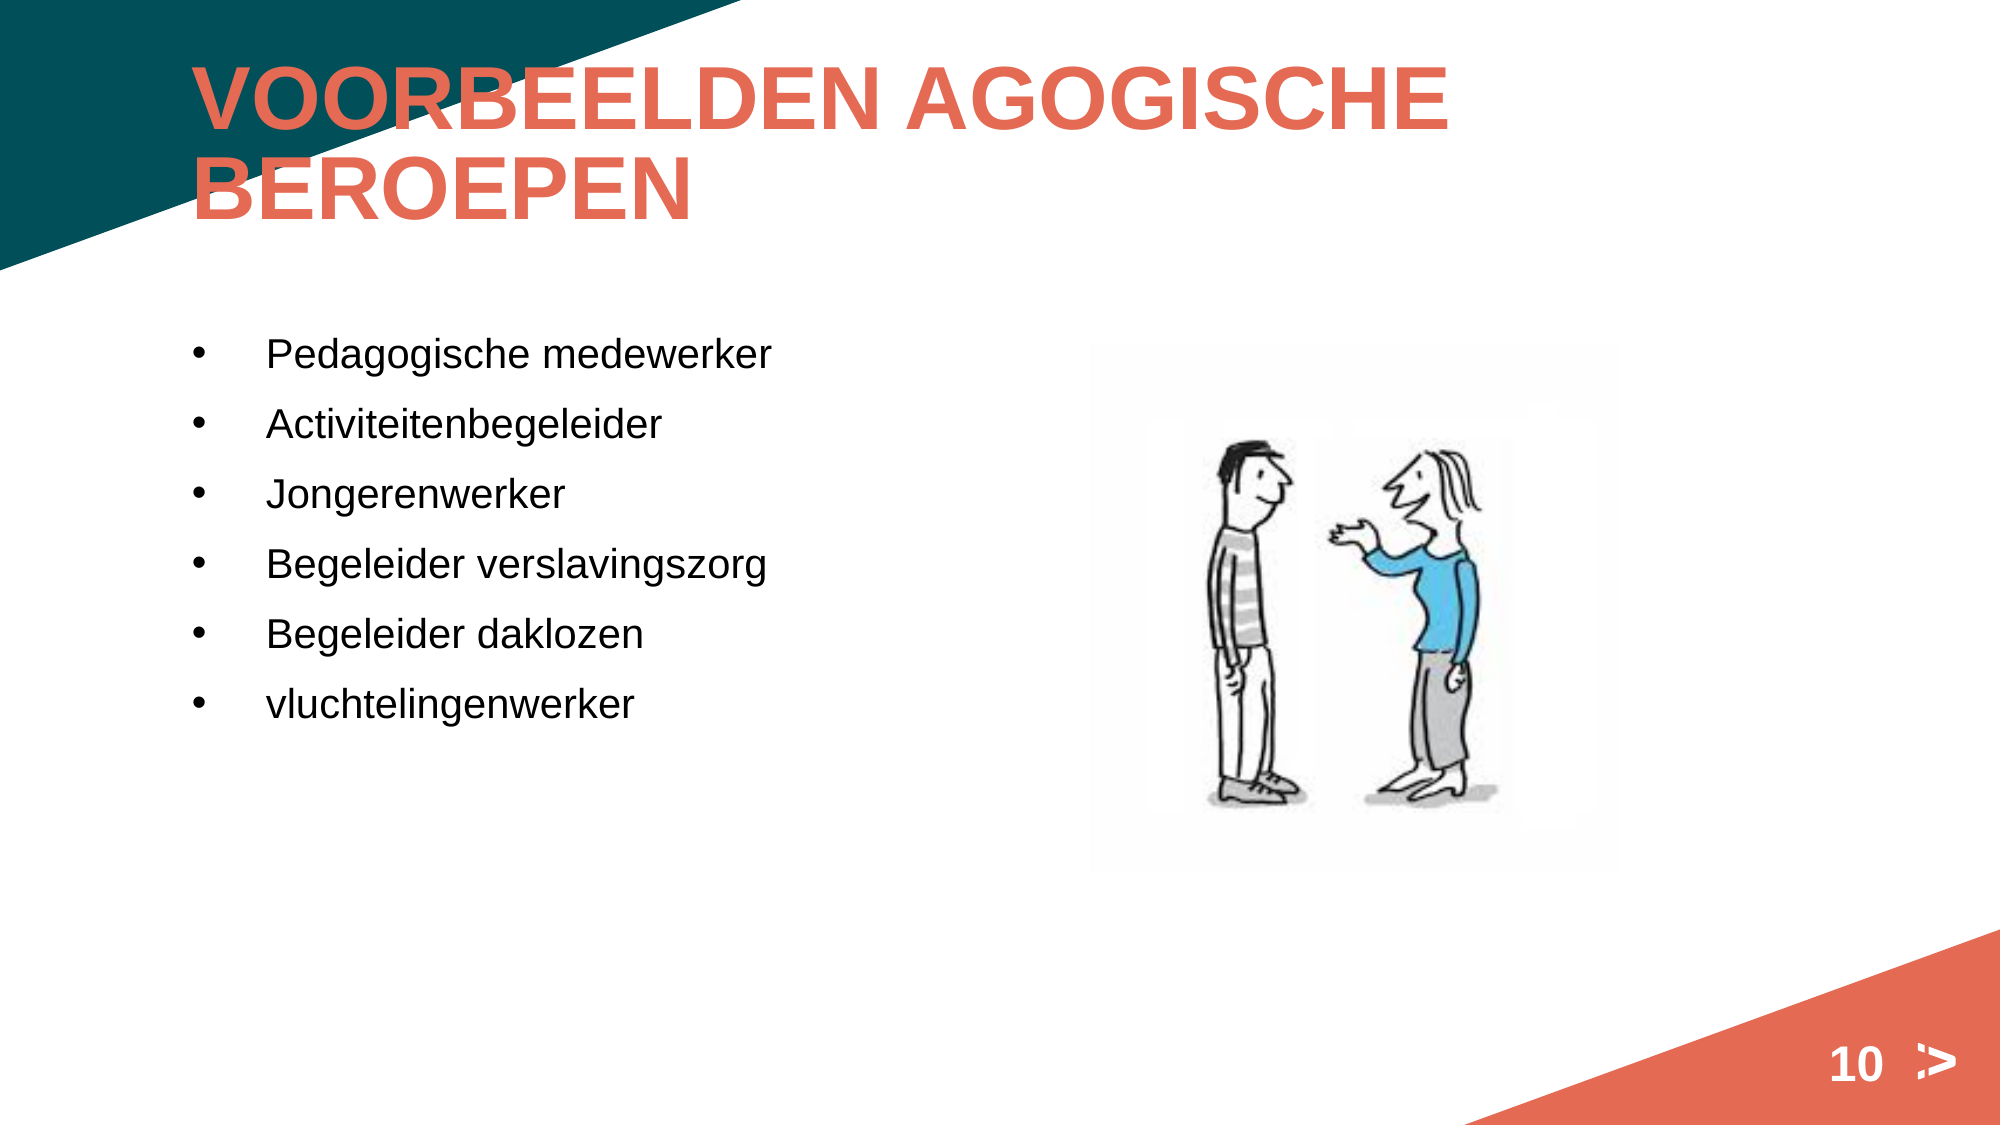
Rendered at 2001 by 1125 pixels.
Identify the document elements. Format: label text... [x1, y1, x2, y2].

slide_number 10 [1772, 1030, 1885, 1091]
title Voorbeelden agogische beroepen [191, 147, 1746, 238]
picture [1091, 345, 1618, 872]
list Pedagogische medewerker Activiteitenbegeleider Jongerenwerker Begeleider verslavingszorg Begeleider daklozen vluchtelingenwerker [191, 307, 1746, 911]
